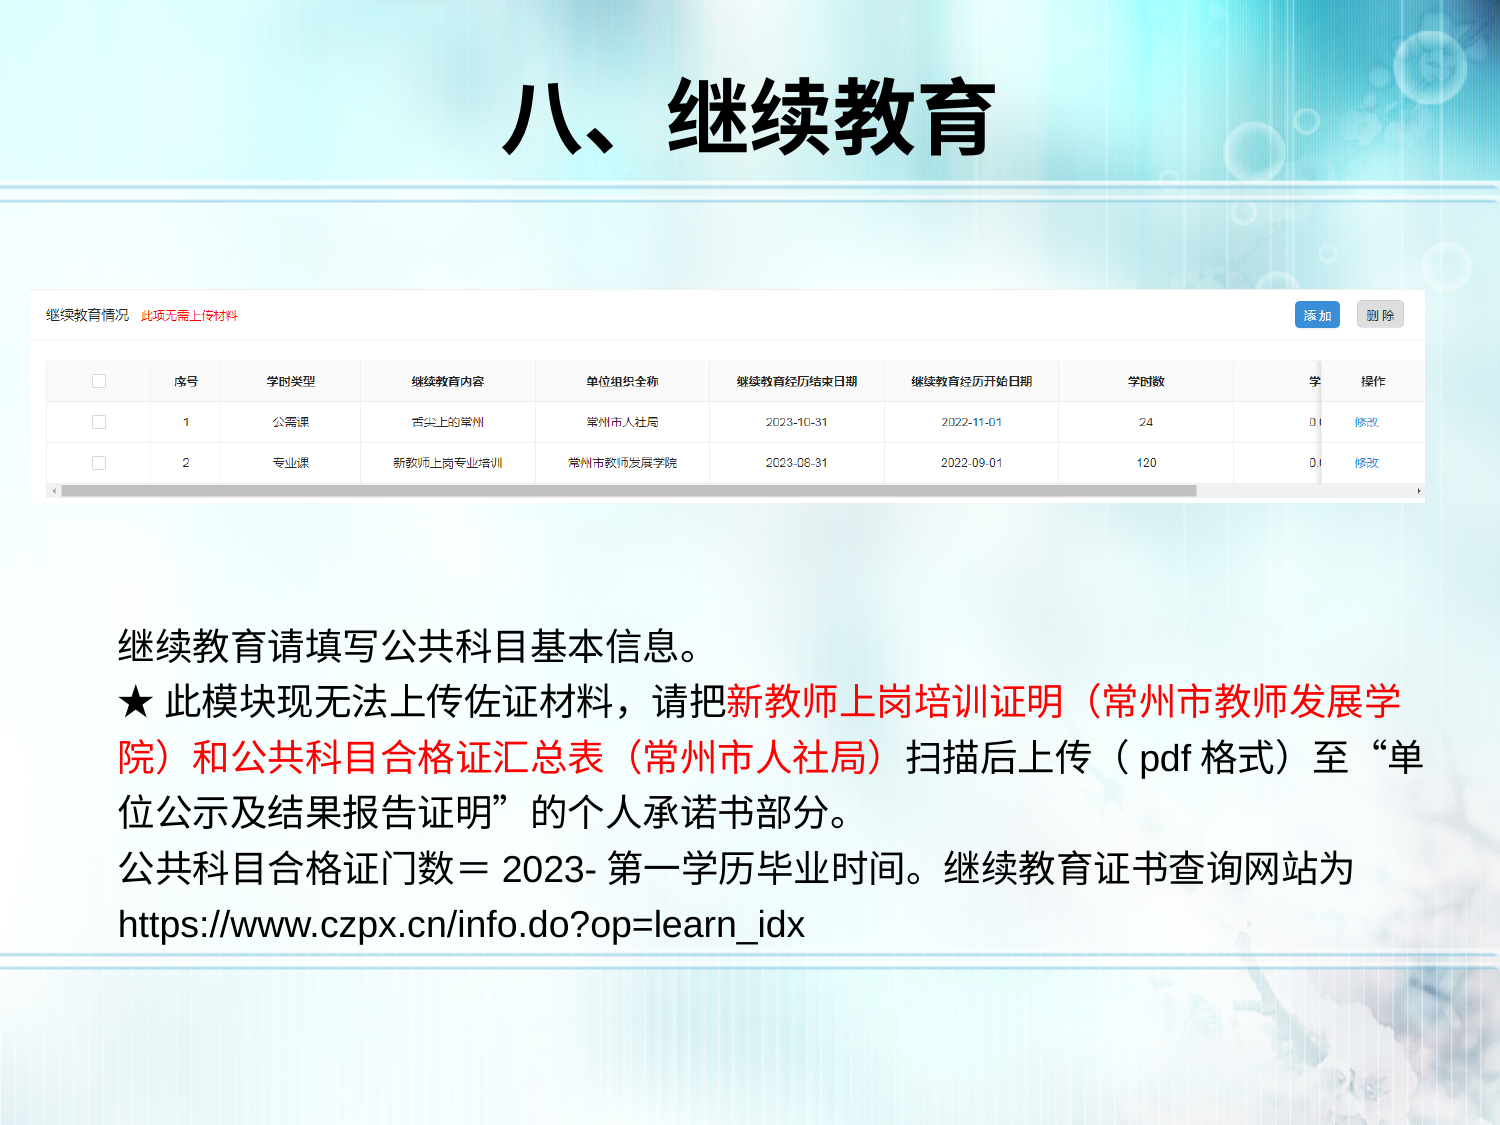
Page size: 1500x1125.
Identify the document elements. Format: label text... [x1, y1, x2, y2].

picture [0, 0, 1500, 1125]
title 八、继续教育 [74, 45, 1426, 185]
text_box 继续教育请填写公共科目基本信息。 ★此模块现无法上传佐证材料，请把新教师上岗培训证明（常州市教师发展学院）和公共科目合格证汇总表（常州市人社局）扫描后上传（pdf格式）至“单位公示及结果报告证明”的个人承诺书部分。 公共科目合格证门数＝2023-第一学历毕业时间。继续教育证书查询网站为https://www.czpx.cn/info.do?op=learn_idx [103, 604, 1456, 953]
